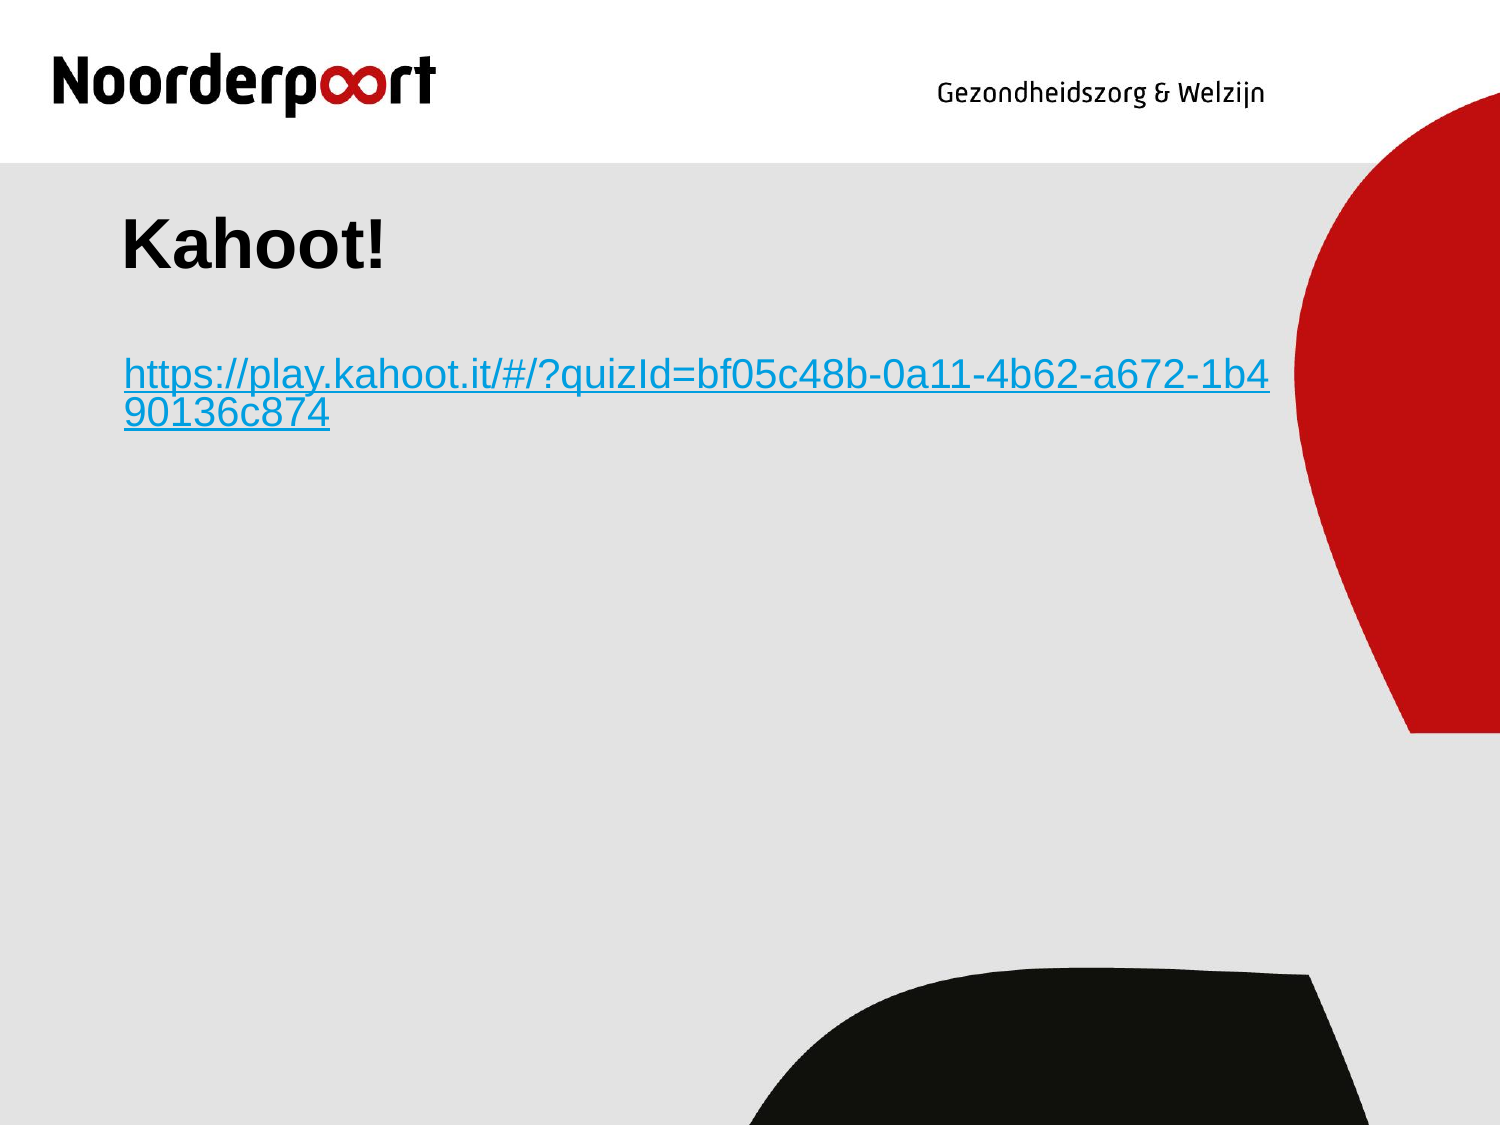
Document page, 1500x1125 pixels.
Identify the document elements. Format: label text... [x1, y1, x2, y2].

picture [0, 0, 1500, 1125]
title Kahoot! [106, 187, 1290, 294]
list https://play.kahoot.it/#/?quizId=bf05c48b-0a11-4b62-a672-1b490136c874 [108, 343, 1292, 927]
